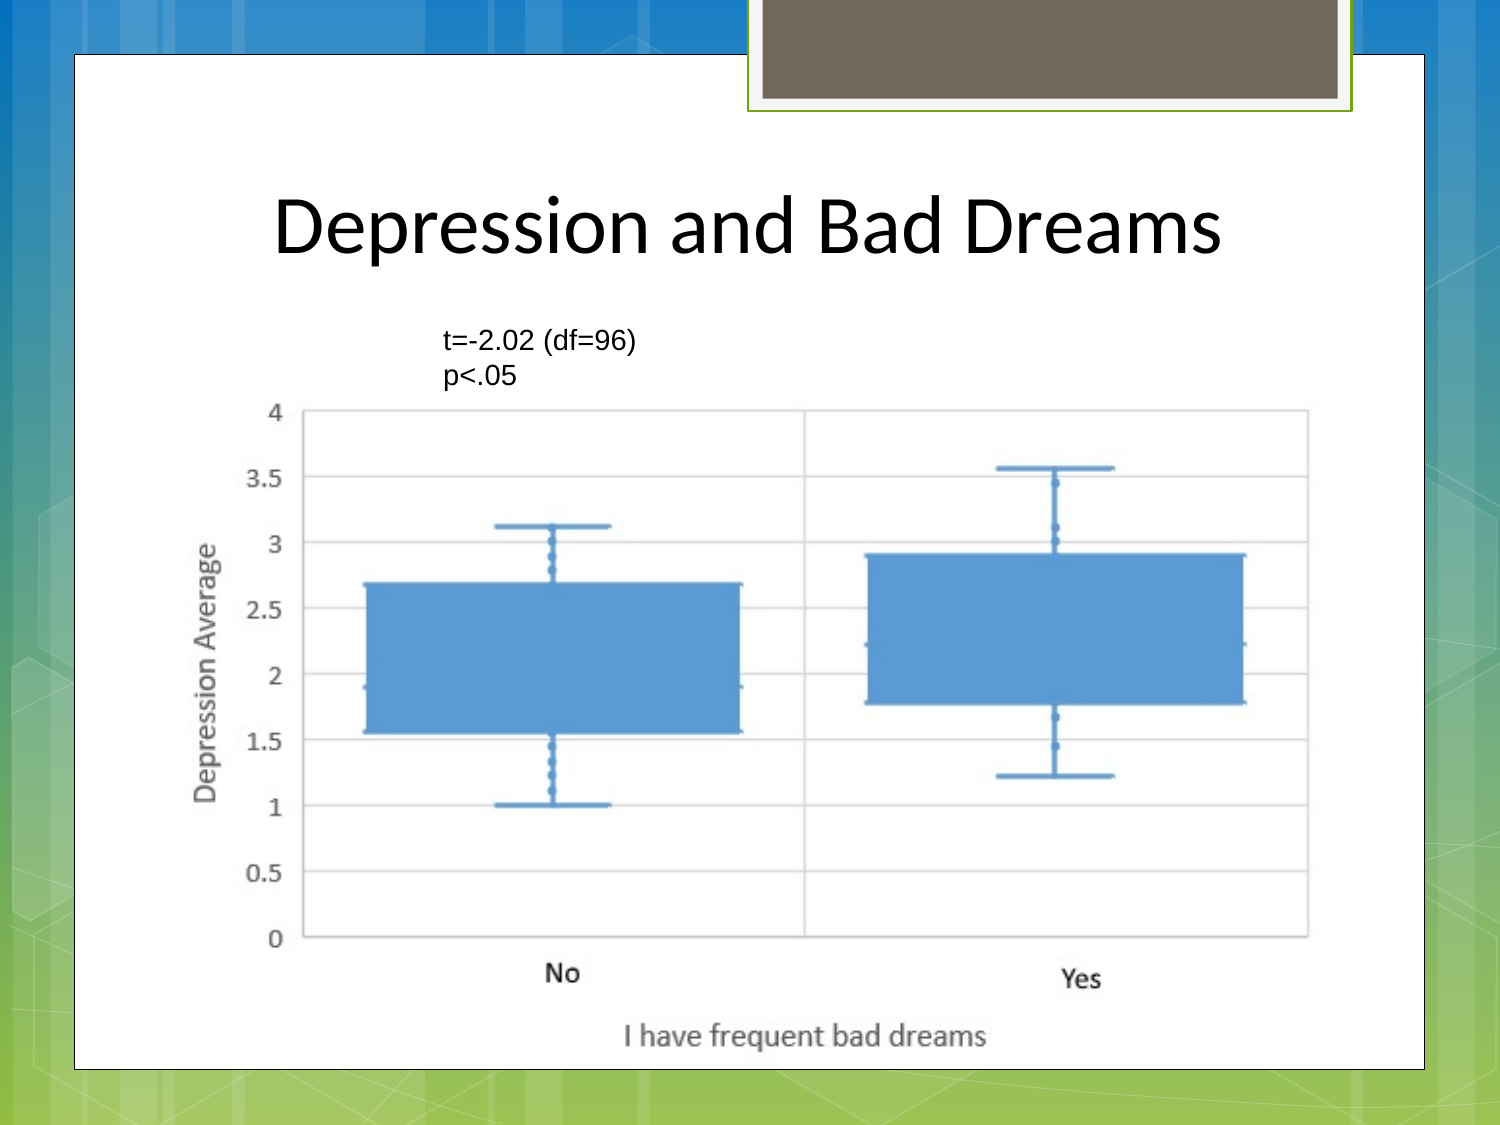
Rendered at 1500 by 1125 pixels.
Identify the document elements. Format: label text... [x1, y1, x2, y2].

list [173, 382, 1327, 1068]
text_box t=-2.02 (df=96) p<.05 [428, 313, 652, 381]
title Depression and Bad Dreams [172, 126, 1325, 314]
